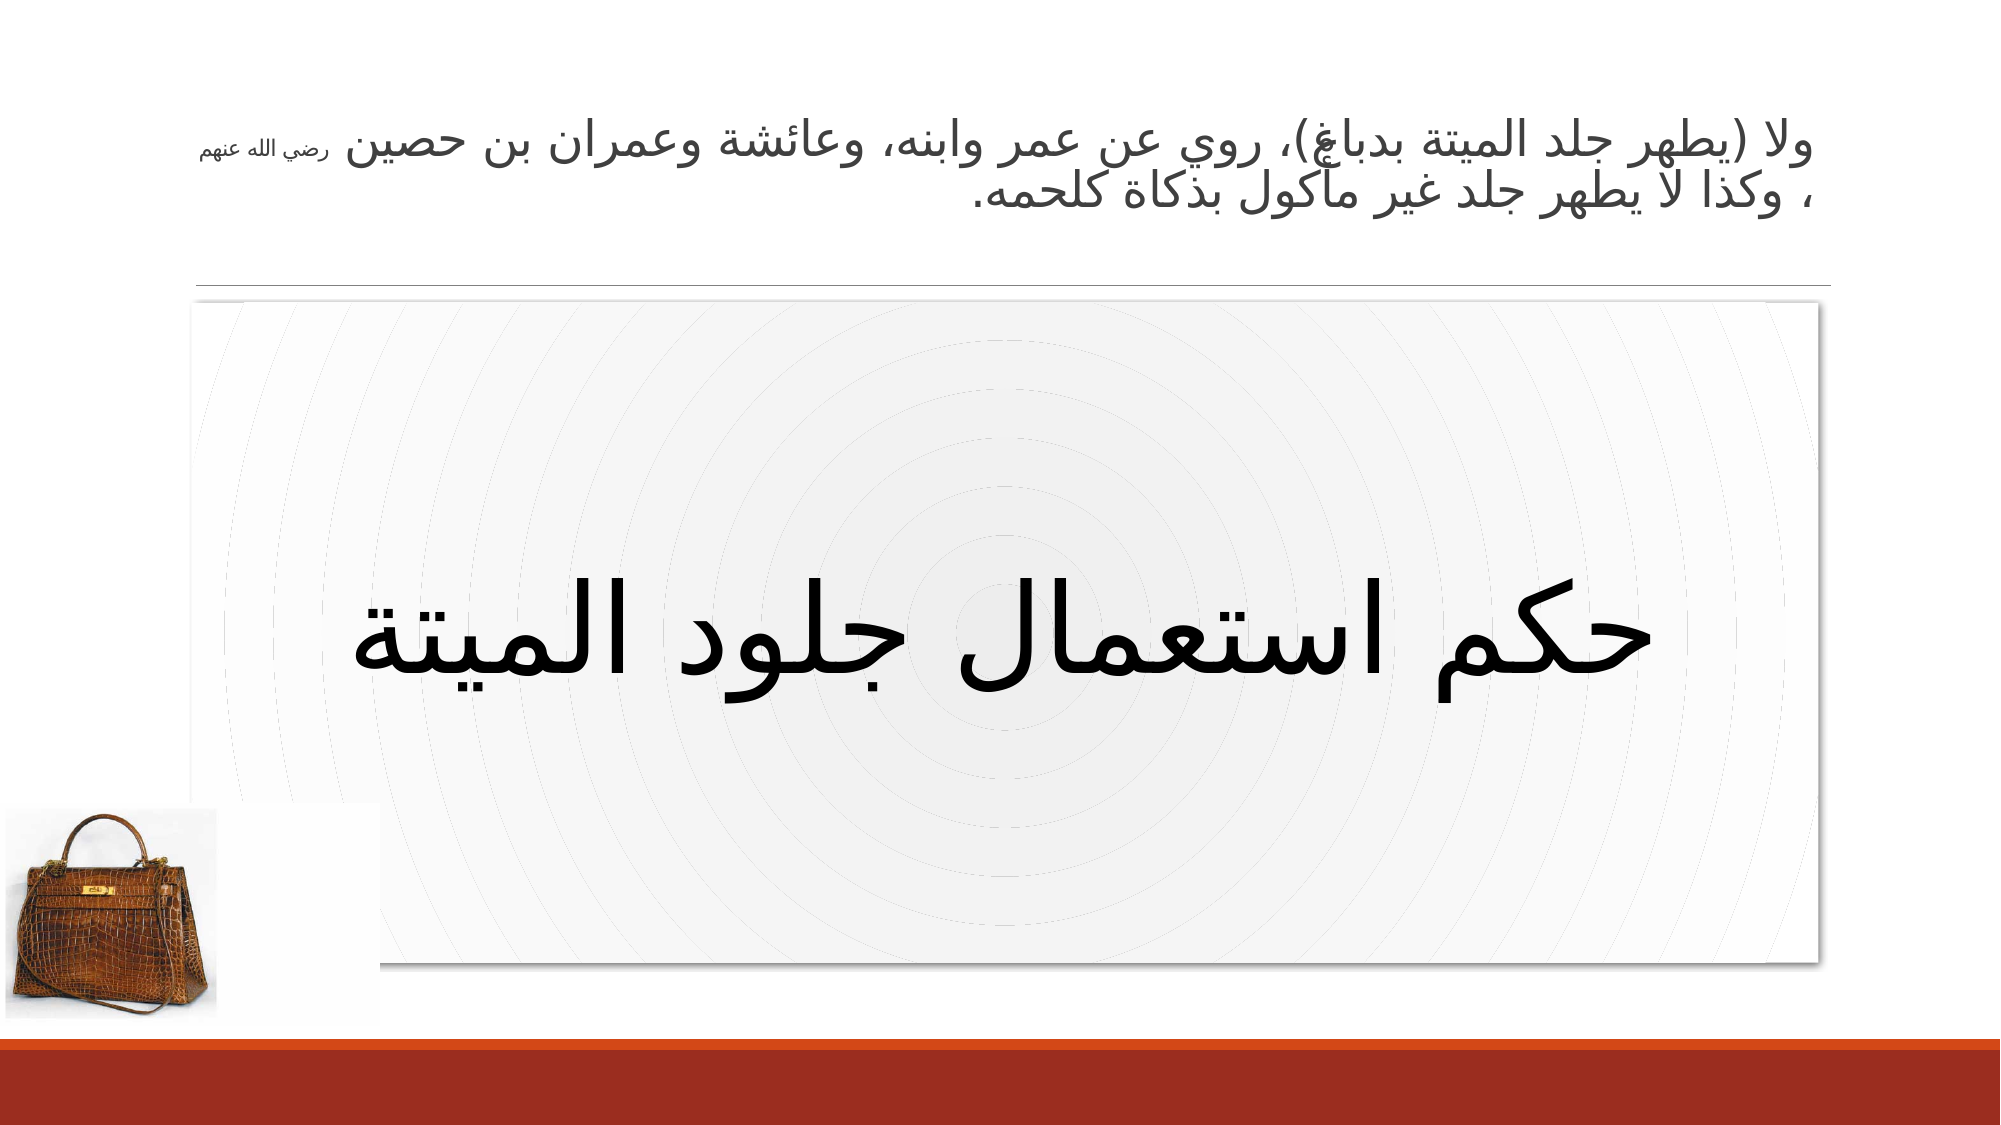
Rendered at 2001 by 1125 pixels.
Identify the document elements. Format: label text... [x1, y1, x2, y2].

picture [0, 802, 381, 1026]
title ولا (يطهر جلد الميتة بدباغ)، روي عن عمر وابنه، وعائشة وعمران بن حصين رضي الله عنهم ، وكذا لا يطهر جلد غير مأْكول بذكاة كلحمه. [180, 47, 1830, 285]
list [179, 302, 1831, 964]
